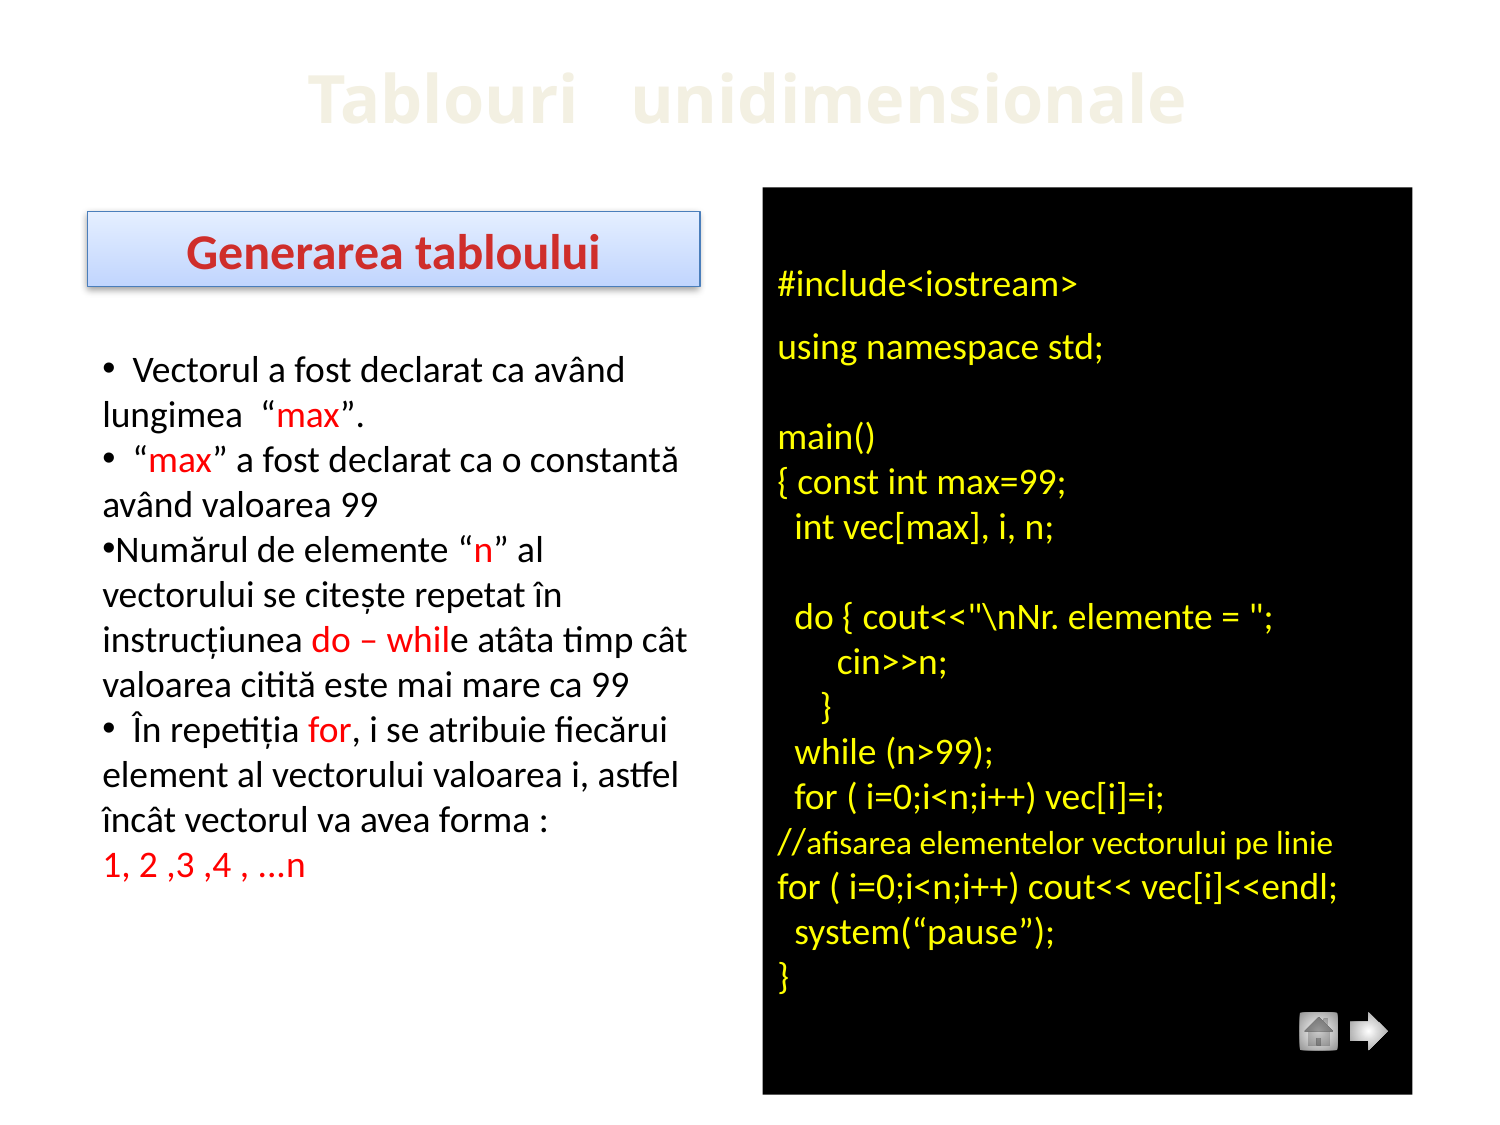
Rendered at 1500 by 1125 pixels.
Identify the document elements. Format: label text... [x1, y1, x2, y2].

text_box #include<iostream> using namespace std; main() { const int max=99; int vec[max], i, n; do { cout<<"\nNr. elemente = "; cin>>n; } while (n>99); for ( i=0;i<n;i++) vec[i]=i; //afisarea elementelor vectorului pe linie for ( i=0;i<n;i++) cout<< vec[i]<<endl; system(“pause”); } [762, 187, 1413, 1095]
text_box [1350, 1012, 1388, 1051]
text_box Vectorul a fost declarat ca având lungimea “max”. “max” a fost declarat ca o constantă având valoarea 99 Numărul de elemente “n” al vectorului se citește repetat în instrucțiunea do – while atâta timp cât valoarea citită este mai mare ca 99 În repetiția for, i se atribuie fiecărui element al vectorului valoarea i, astfel încât vectorul va avea forma : 1, 2 ,3 ,4 , ...n [87, 337, 713, 893]
text_box Tablouri unidimensionale [62, 49, 1450, 145]
text_box Generarea tabloului [87, 211, 701, 287]
text_box [1299, 1012, 1338, 1051]
